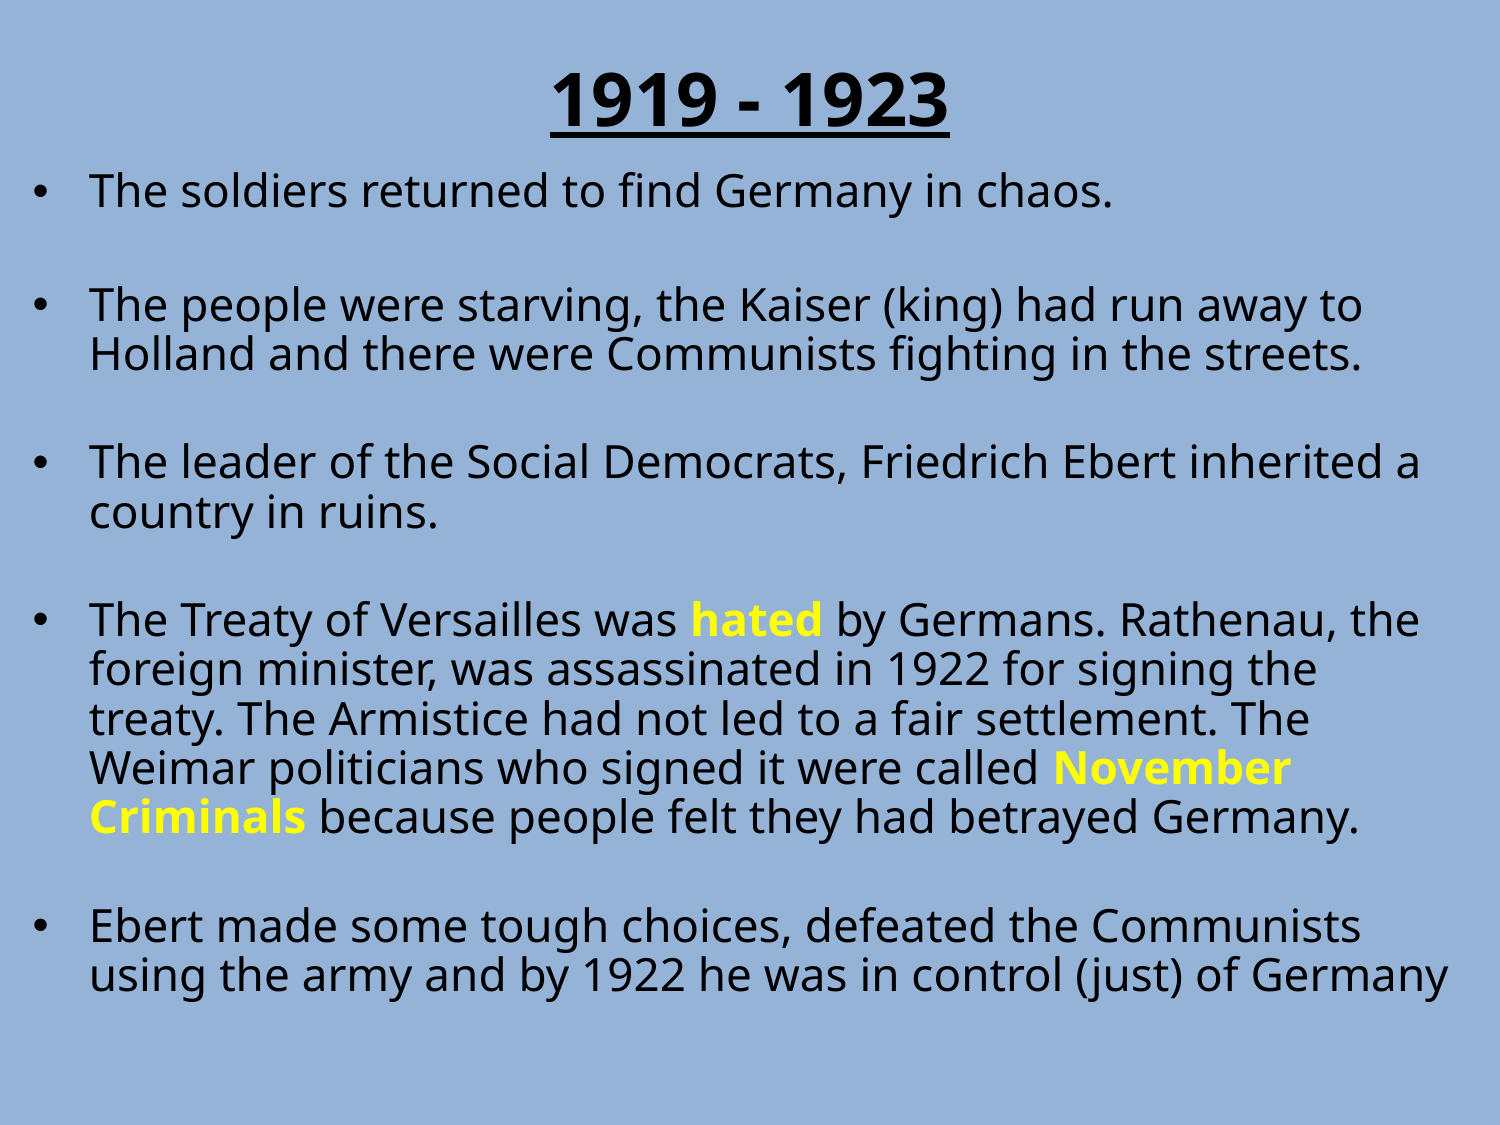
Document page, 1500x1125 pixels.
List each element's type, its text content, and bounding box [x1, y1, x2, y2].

title 1919 - 1923 [75, 45, 1425, 149]
list The soldiers returned to find Germany in chaos. The people were starving, the Kaiser (king) had run away to Holland and there were Communists fighting in the streets. The leader of the Social Democrats, Friedrich Ebert inherited a country in ruins. The Treaty of Versailles was hated by Germans. Rathenau, the foreign minister, was assassinated in 1922 for signing the treaty. The Armistice had not led to a fair settlement. The Weimar politicians who signed it were called November Criminals because people felt they had betrayed Germany. Ebert made some tough choices, defeated the Communists using the army and by 1922 he was in control (just) of Germany [17, 160, 1471, 1047]
